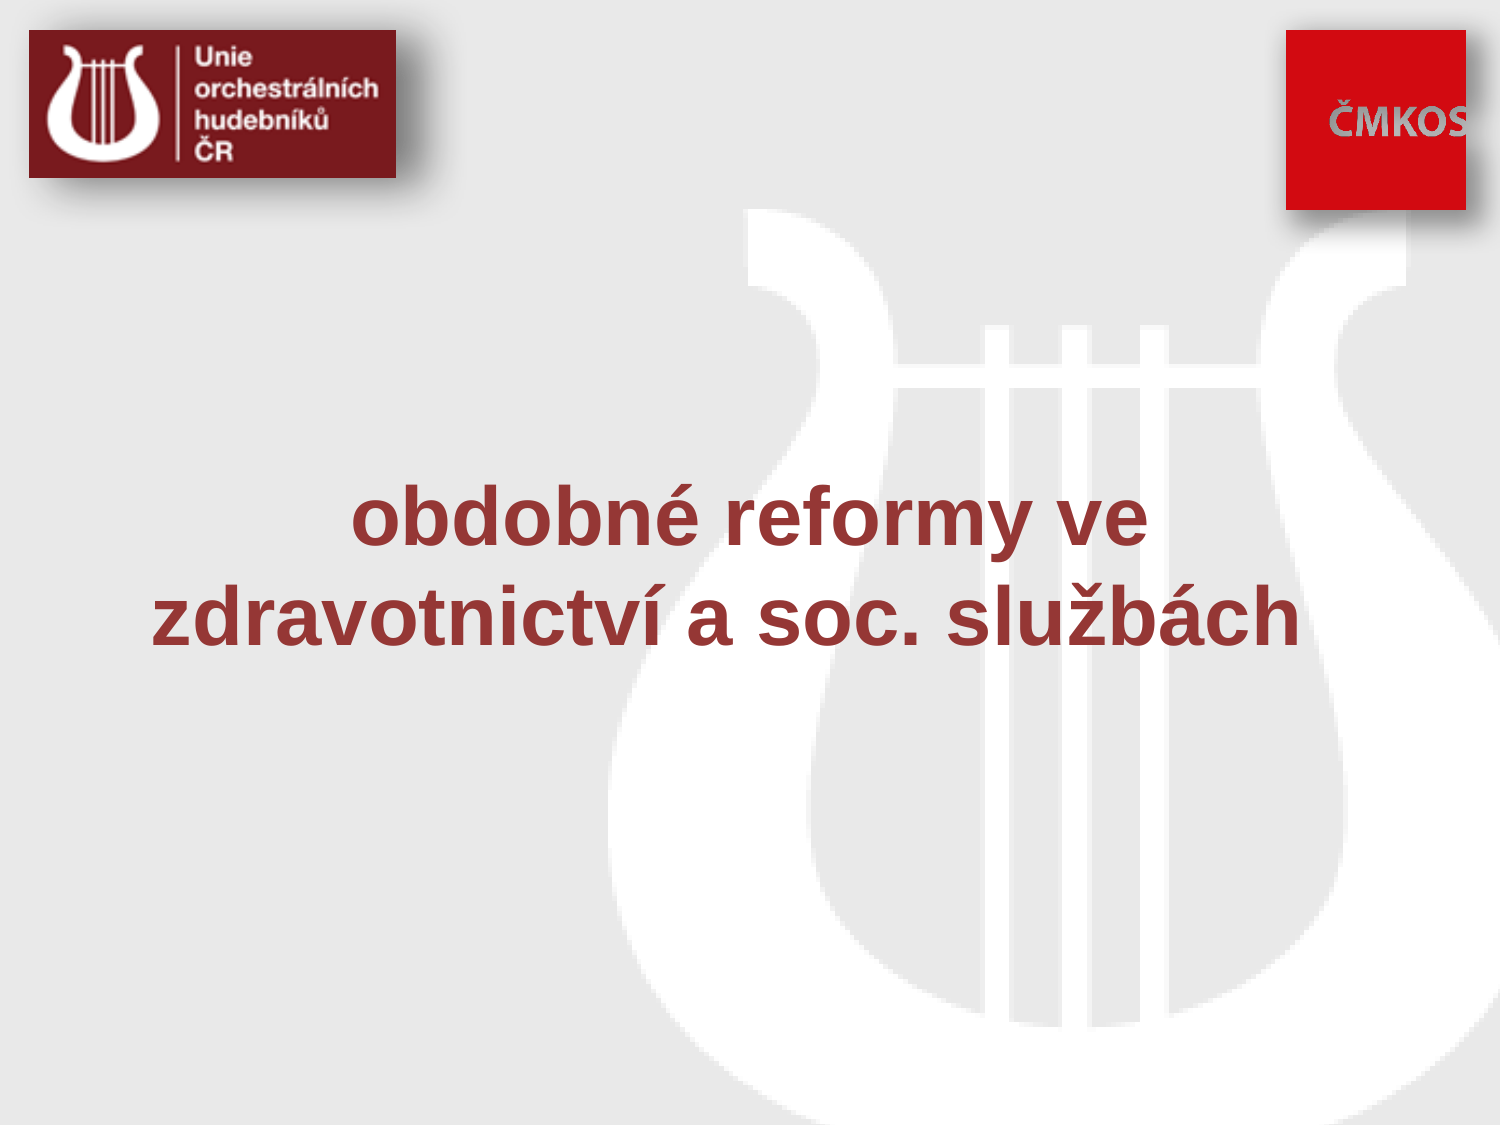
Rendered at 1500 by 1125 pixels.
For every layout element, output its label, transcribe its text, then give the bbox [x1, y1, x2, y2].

picture [29, 30, 396, 178]
picture [607, 30, 1500, 1125]
title obdobné reformy ve zdravotnictví a soc. službách [100, 413, 602, 712]
